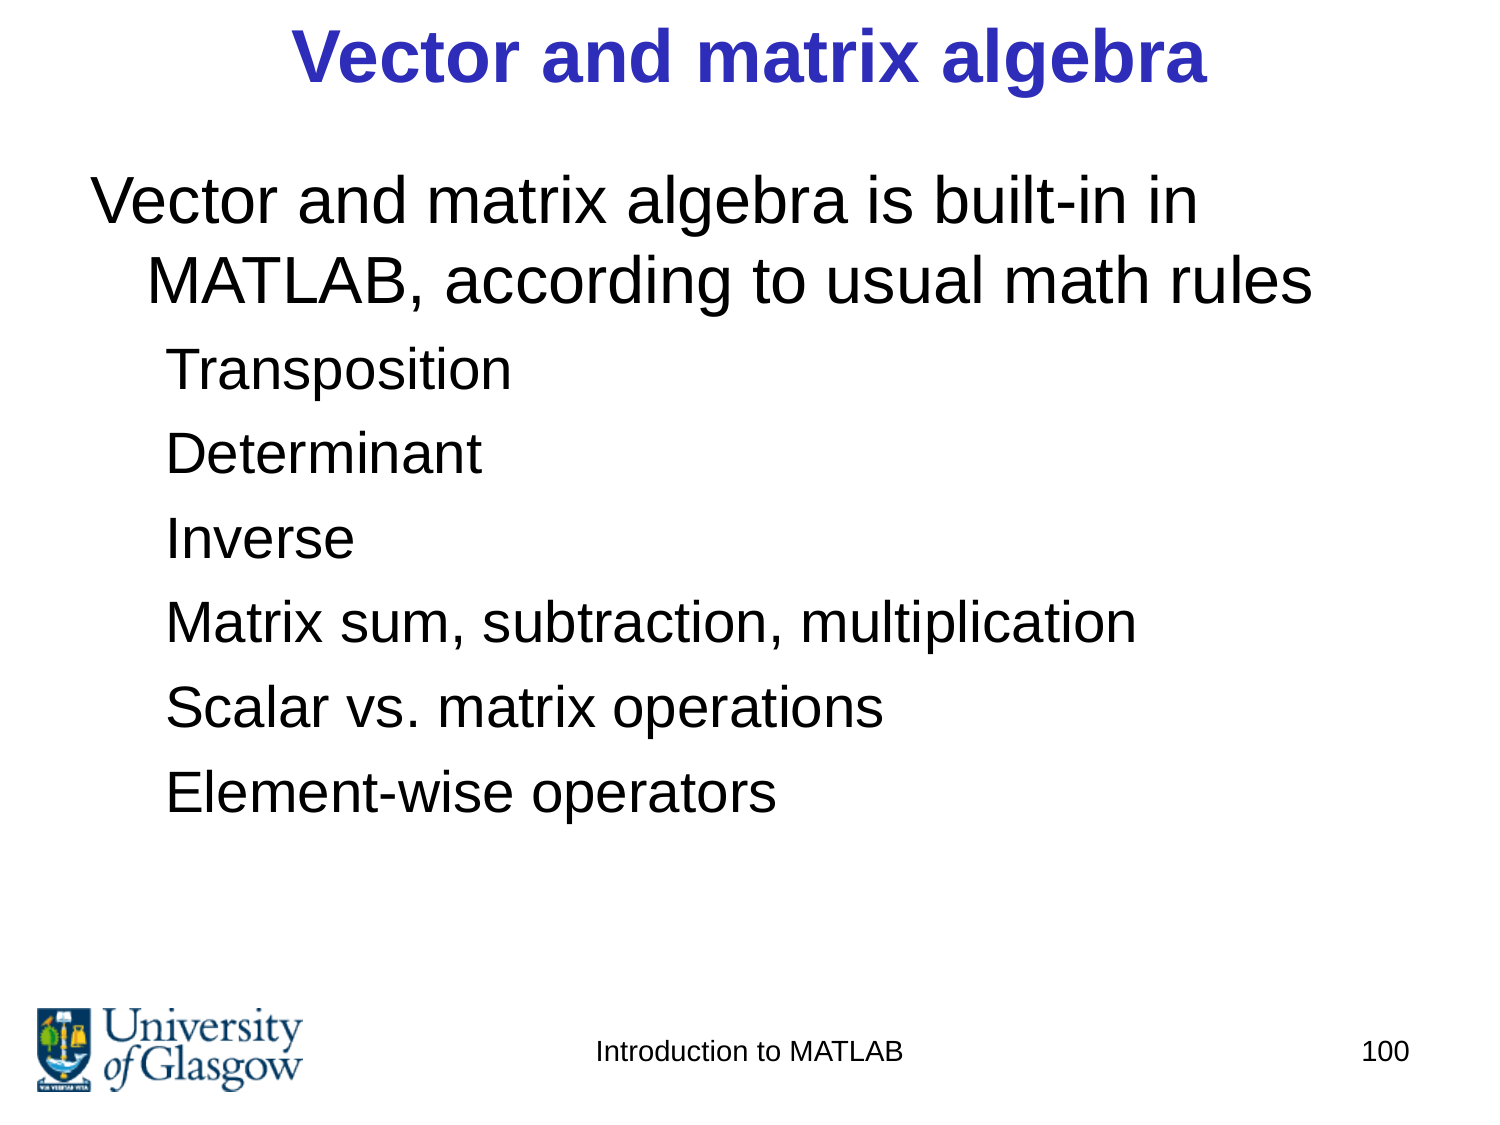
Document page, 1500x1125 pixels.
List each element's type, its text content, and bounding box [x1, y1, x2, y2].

footer Introduction to MATLAB [512, 1024, 988, 1103]
list Vector and matrix algebra is built-in in MATLAB, according to usual math rules Transposition Determinant Inverse Matrix sum, subtraction, multiplication Scalar vs. matrix operations Element-wise operators [75, 149, 1425, 892]
picture [37, 1008, 303, 1092]
title Vector and matrix algebra [138, 0, 1362, 121]
slide_number 100 [1074, 1024, 1425, 1103]
